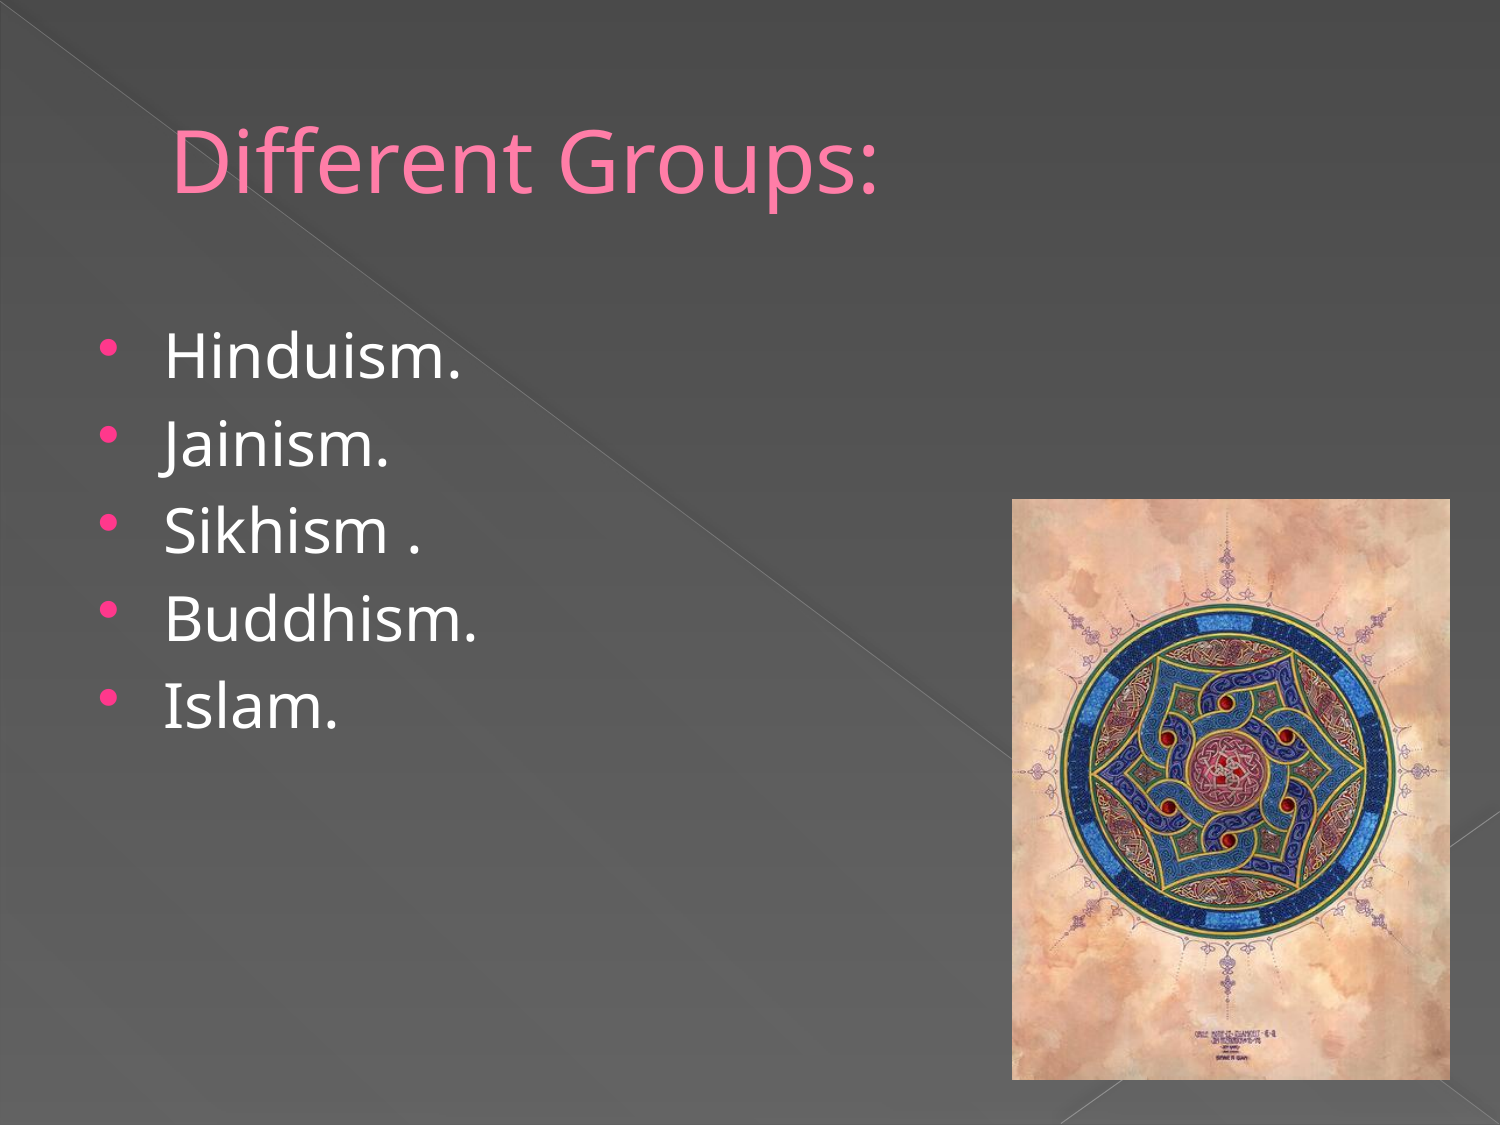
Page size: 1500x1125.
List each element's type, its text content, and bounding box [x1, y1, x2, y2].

picture [1012, 498, 1451, 1080]
title Different Groups: [75, 43, 1425, 274]
list Hinduism. Jainism. Sikhism . Buddhism. Islam. [75, 308, 1425, 1059]
